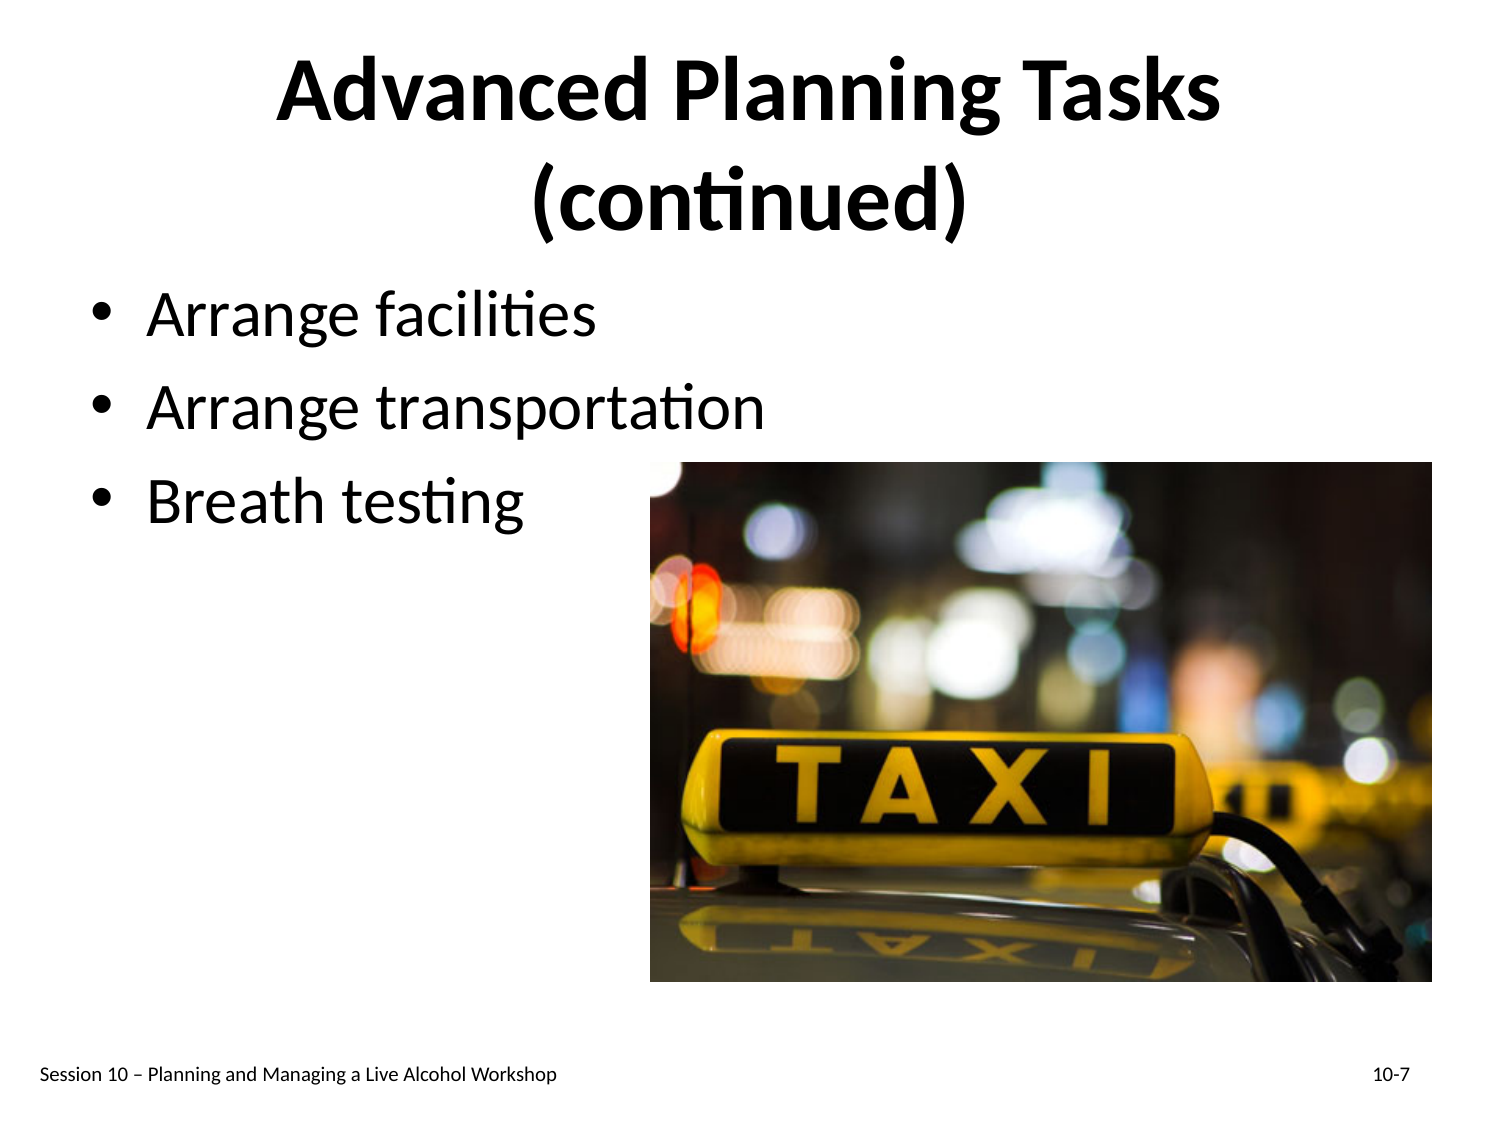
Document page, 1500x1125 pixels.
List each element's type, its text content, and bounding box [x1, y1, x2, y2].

footer Session 10 – Planning and Managing a Live Alcohol Workshop [24, 1042, 600, 1103]
list Arrange facilities Arrange transportation Breath testing [75, 262, 1425, 1005]
slide_number 10-7 [1074, 1042, 1425, 1103]
picture [649, 462, 1432, 982]
title Advanced Planning Tasks (continued) [75, 45, 1425, 233]
